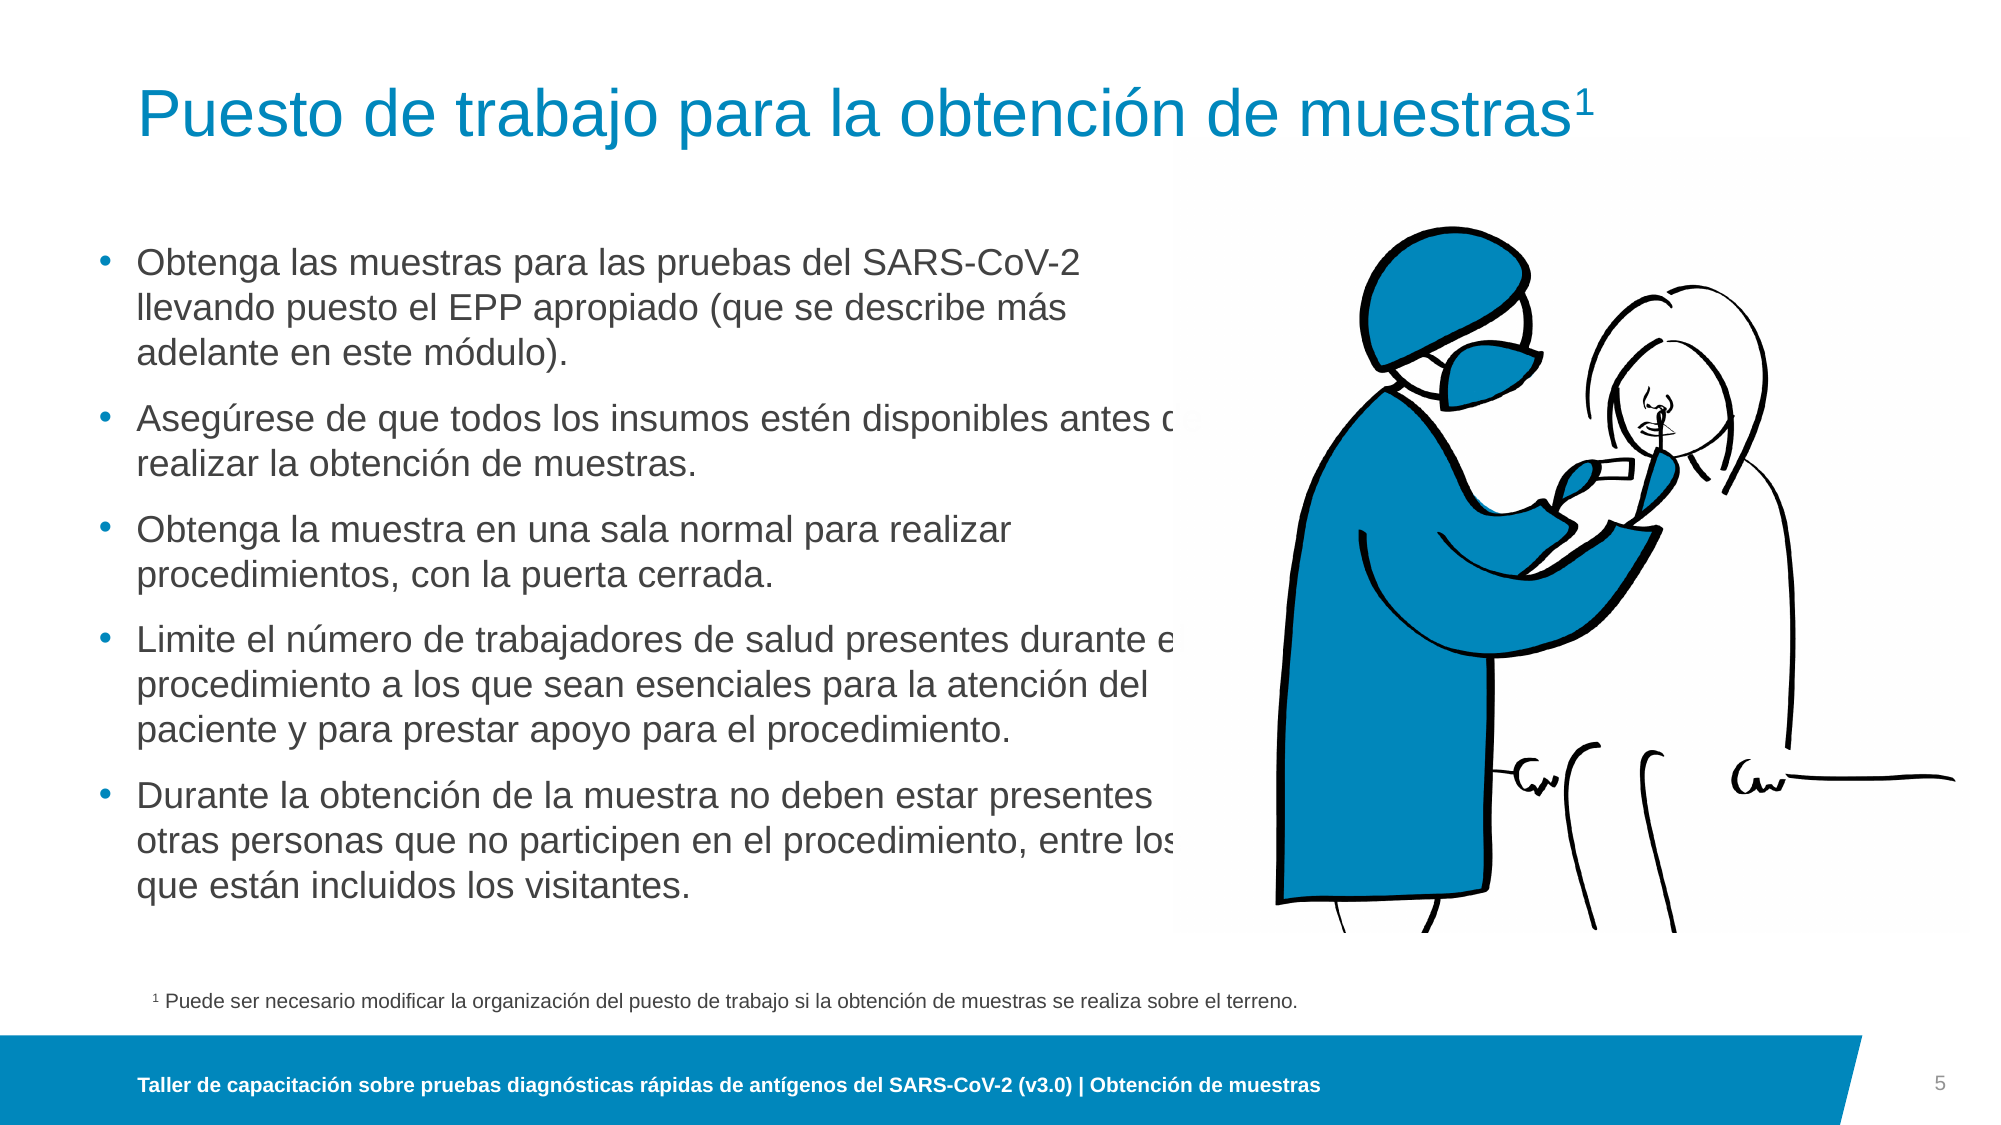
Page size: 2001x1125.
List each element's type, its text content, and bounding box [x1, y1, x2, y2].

text_box 1 Puede ser necesario modificar la organización del puesto de trabajo si la obtención de muestras se realiza sobre el terreno. [137, 980, 1520, 1021]
list Obtenga las muestras para las pruebas del SARS-CoV-2 llevando puesto el EPP apropiado (que se describe más adelante en este módulo). Asegúrese de que todos los insumos estén disponibles antes de realizar la obtención de muestras. Obtenga la muestra en una sala normal para realizar procedimientos, con la puerta cerrada. Limite el número de trabajadores de salud presentes durante el procedimiento a los que sean esenciales para la atención del paciente y para prestar apoyo para el procedimiento. Durante la obtención de la muestra no deben estar presentes otras personas que no participen en el procedimiento, entre los que están incluidos los visitantes. [83, 230, 1227, 959]
footer Taller de capacitación sobre pruebas diagnósticas rápidas de antígenos del SARS-CoV-2 (v3.0) | Obtención de muestras [137, 1042, 1338, 1125]
title Puesto de trabajo para la obtención de muestras1 [137, 75, 1863, 230]
slide_number 5 [1862, 1035, 1947, 1125]
picture [1173, 137, 1970, 933]
